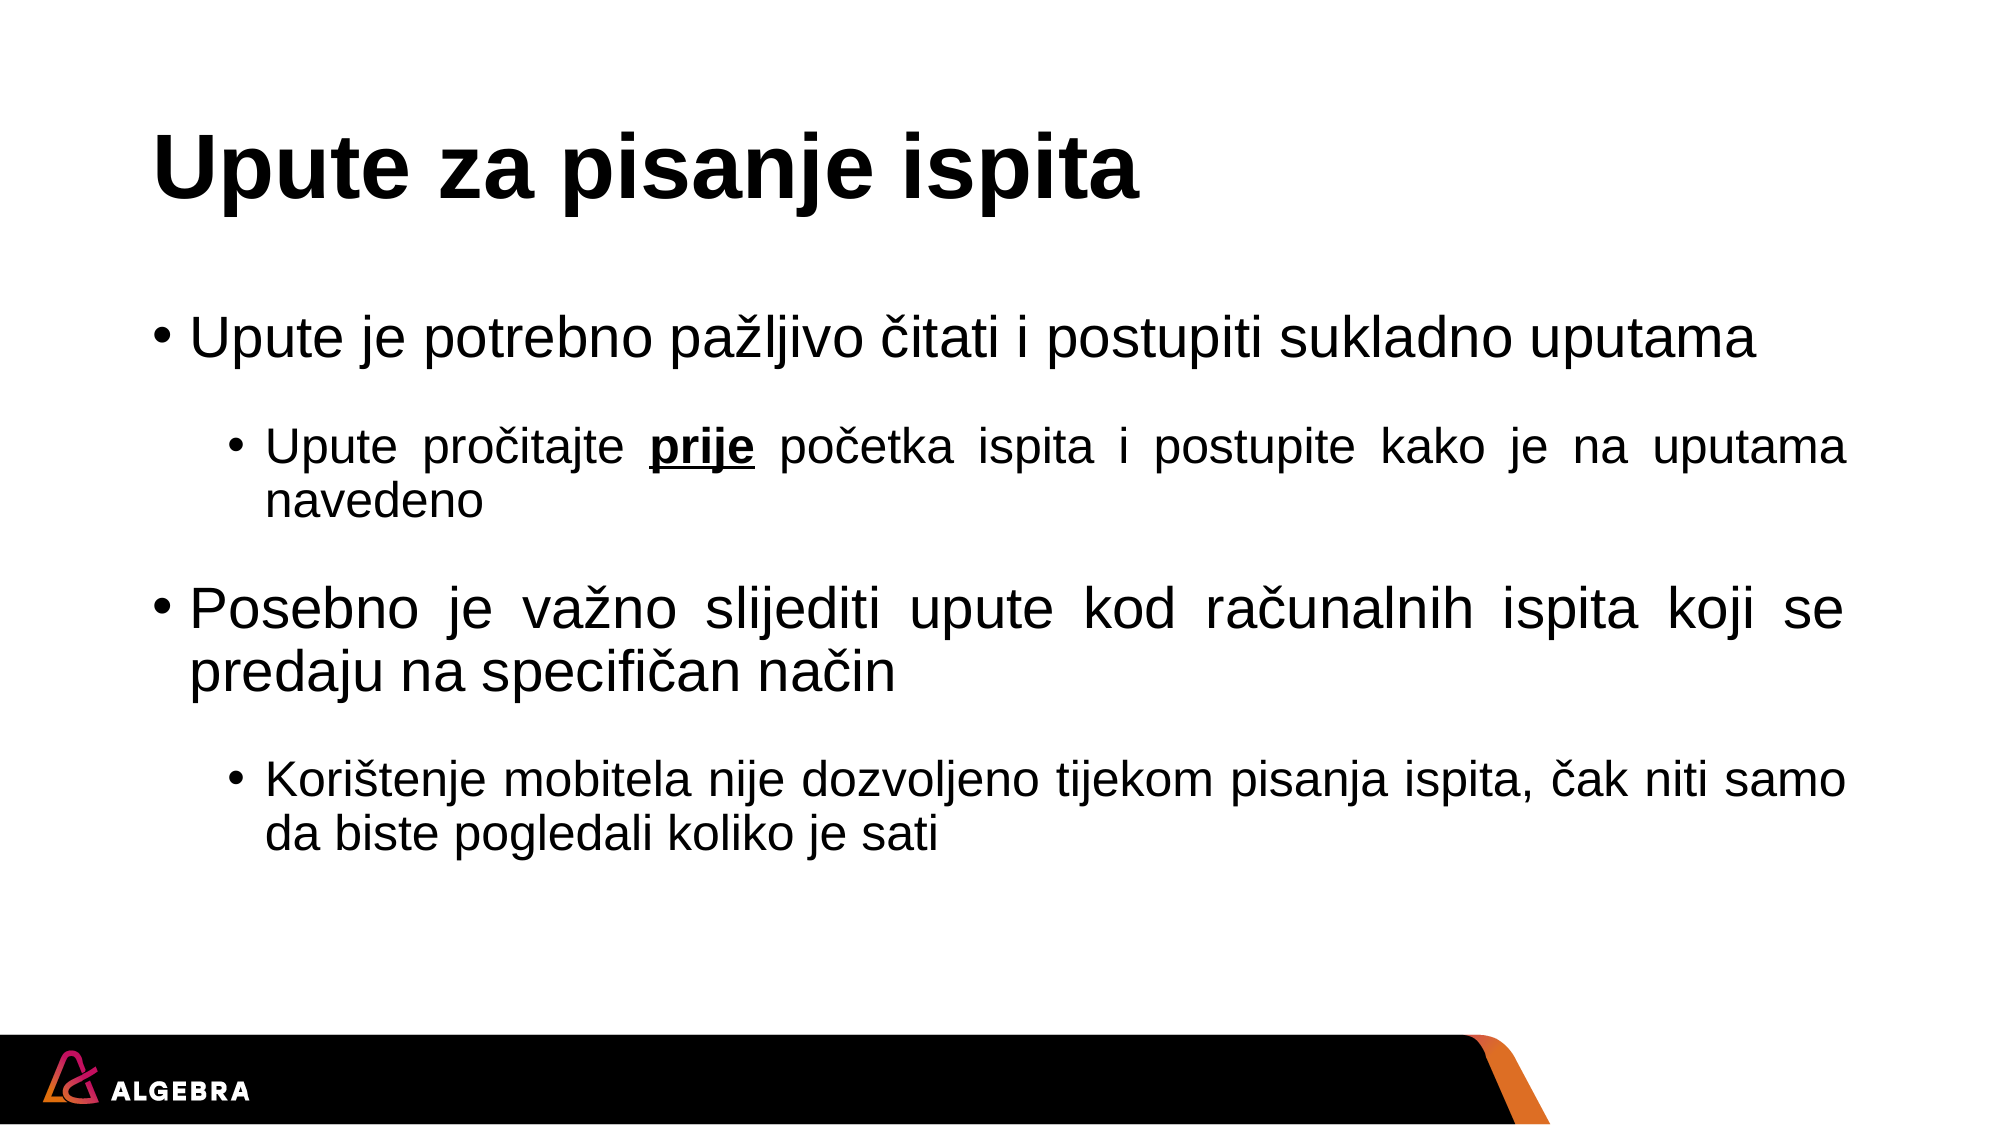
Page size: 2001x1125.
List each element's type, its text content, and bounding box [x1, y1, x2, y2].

title Upute za pisanje ispita [137, 59, 1863, 278]
picture [0, 1034, 1733, 1125]
list Upute je potrebno pažljivo čitati i postupiti sukladno uputama Upute pročitajte prije početka ispita i postupite kako je na uputama navedeno Posebno je važno slijediti upute kod računalnih ispita koji se predaju na specifičan način Korištenje mobitela nije dozvoljeno tijekom pisanja ispita, čak niti samo da biste pogledali koliko je sati [137, 299, 1863, 1014]
